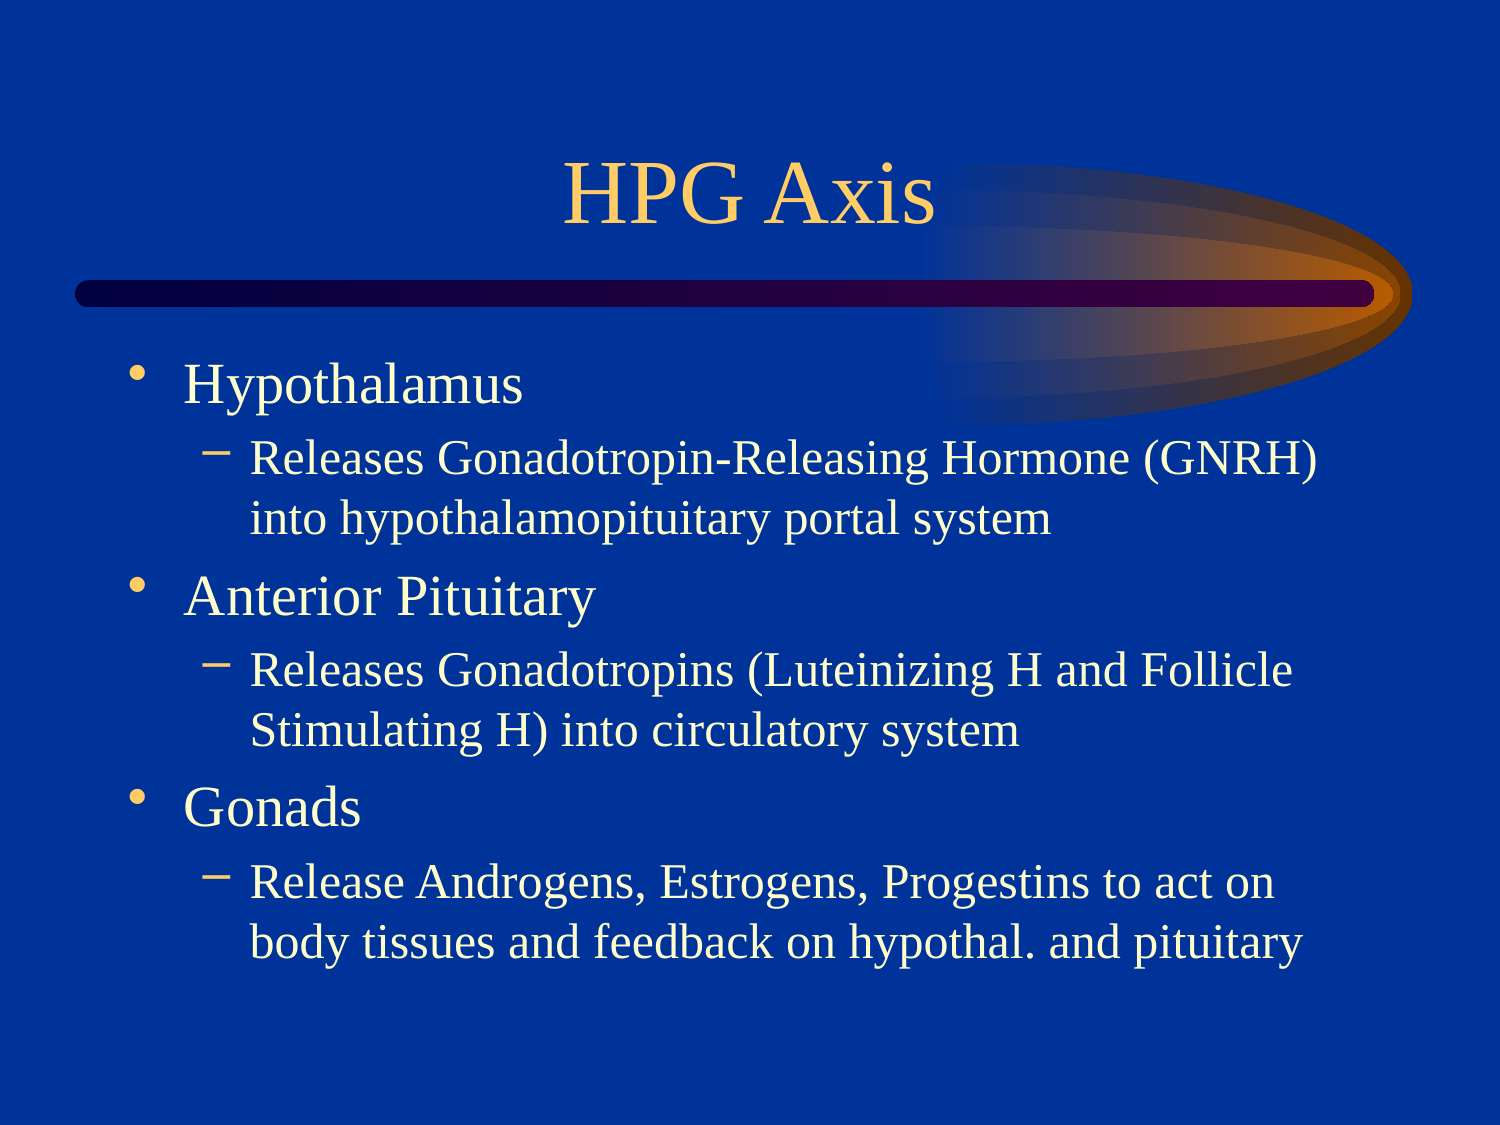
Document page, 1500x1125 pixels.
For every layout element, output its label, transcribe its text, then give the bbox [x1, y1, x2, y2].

list Hypothalamus Releases Gonadotropin-Releasing Hormone (GNRH) into hypothalamopituitary portal system Anterior Pituitary Releases Gonadotropins (Luteinizing H and Follicle Stimulating H) into circulatory system Gonads Release Androgens, Estrogens, Progestins to act on body tissues and feedback on hypothal. and pituitary [112, 337, 1388, 1013]
title HPG Axis [112, 62, 1388, 251]
